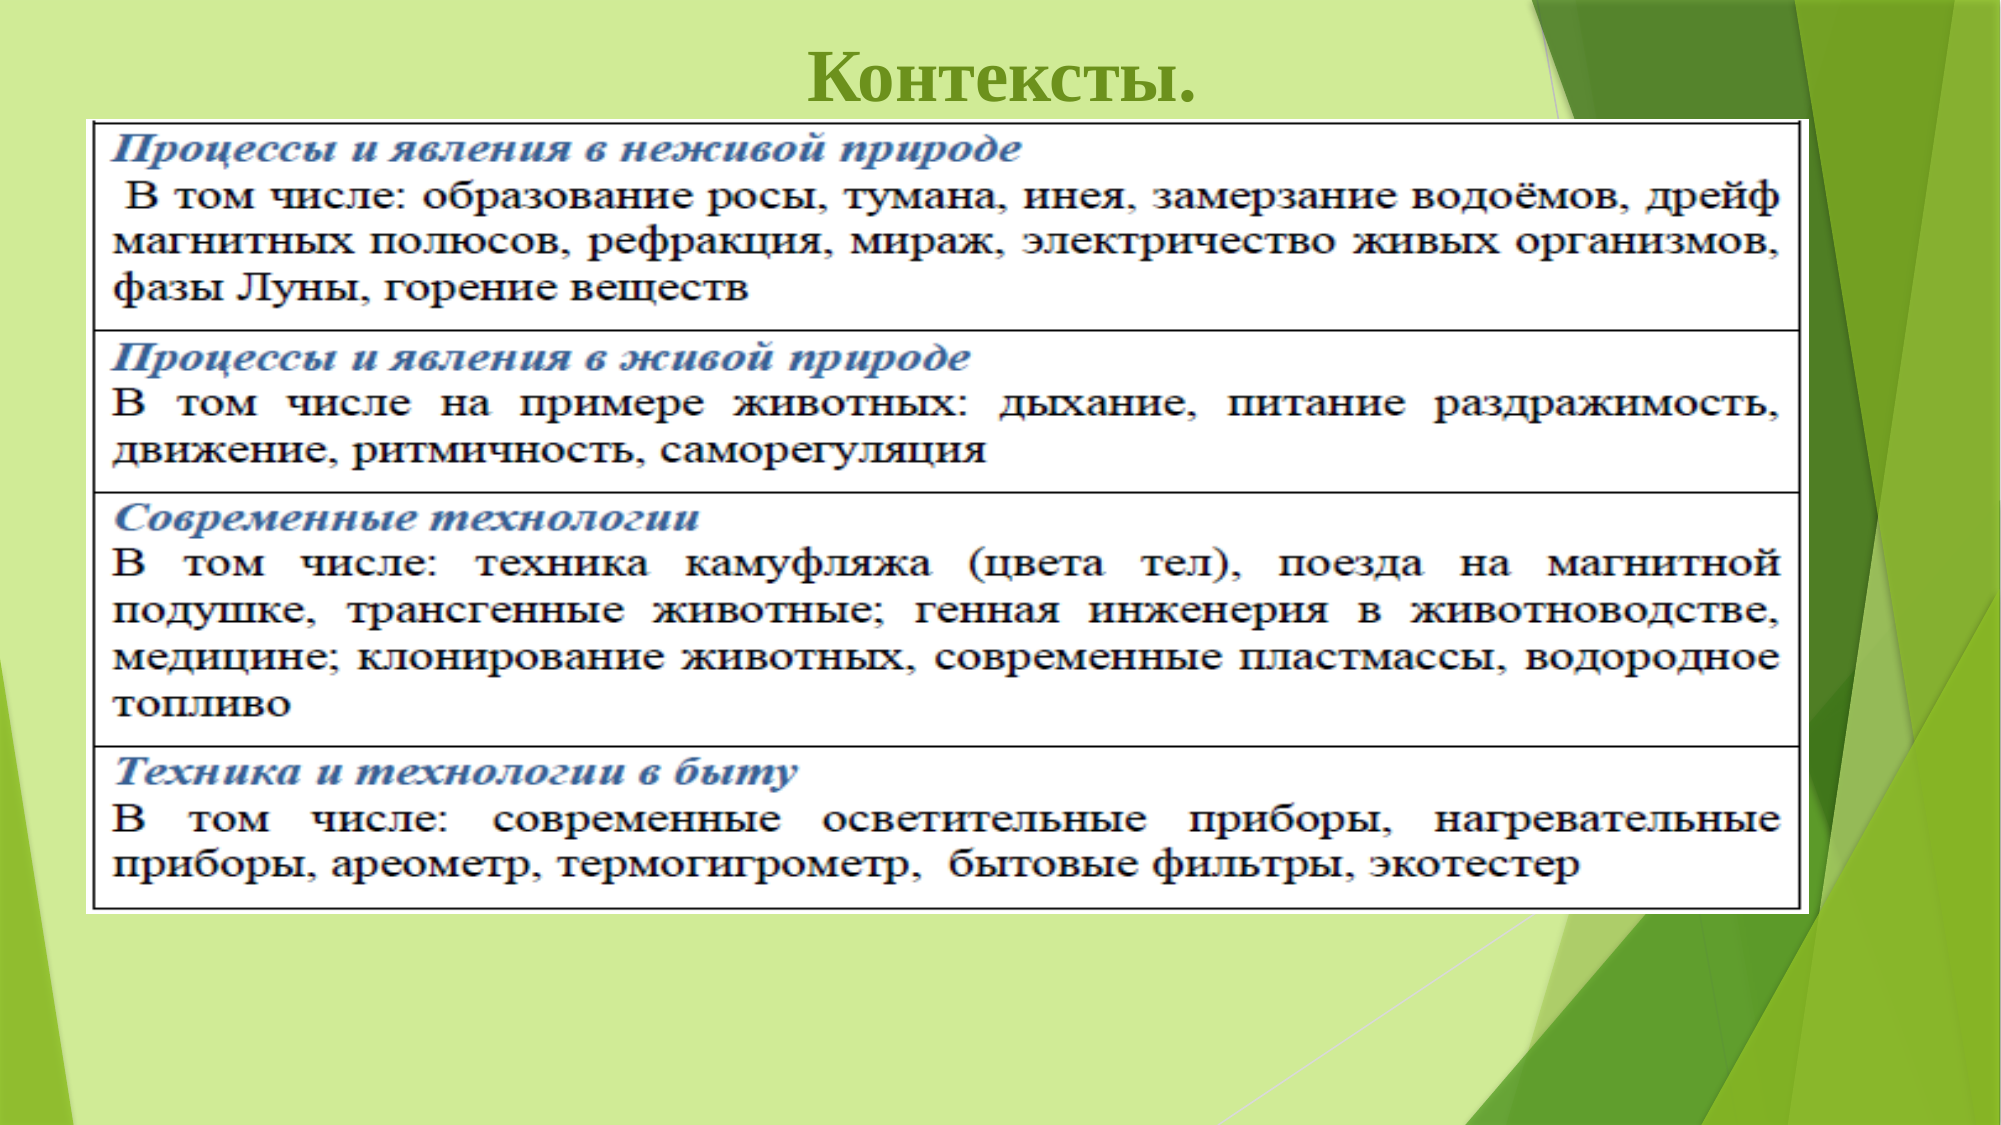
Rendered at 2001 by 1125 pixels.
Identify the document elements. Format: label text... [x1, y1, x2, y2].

picture [85, 118, 1809, 915]
title Контексты. [102, 19, 1903, 138]
